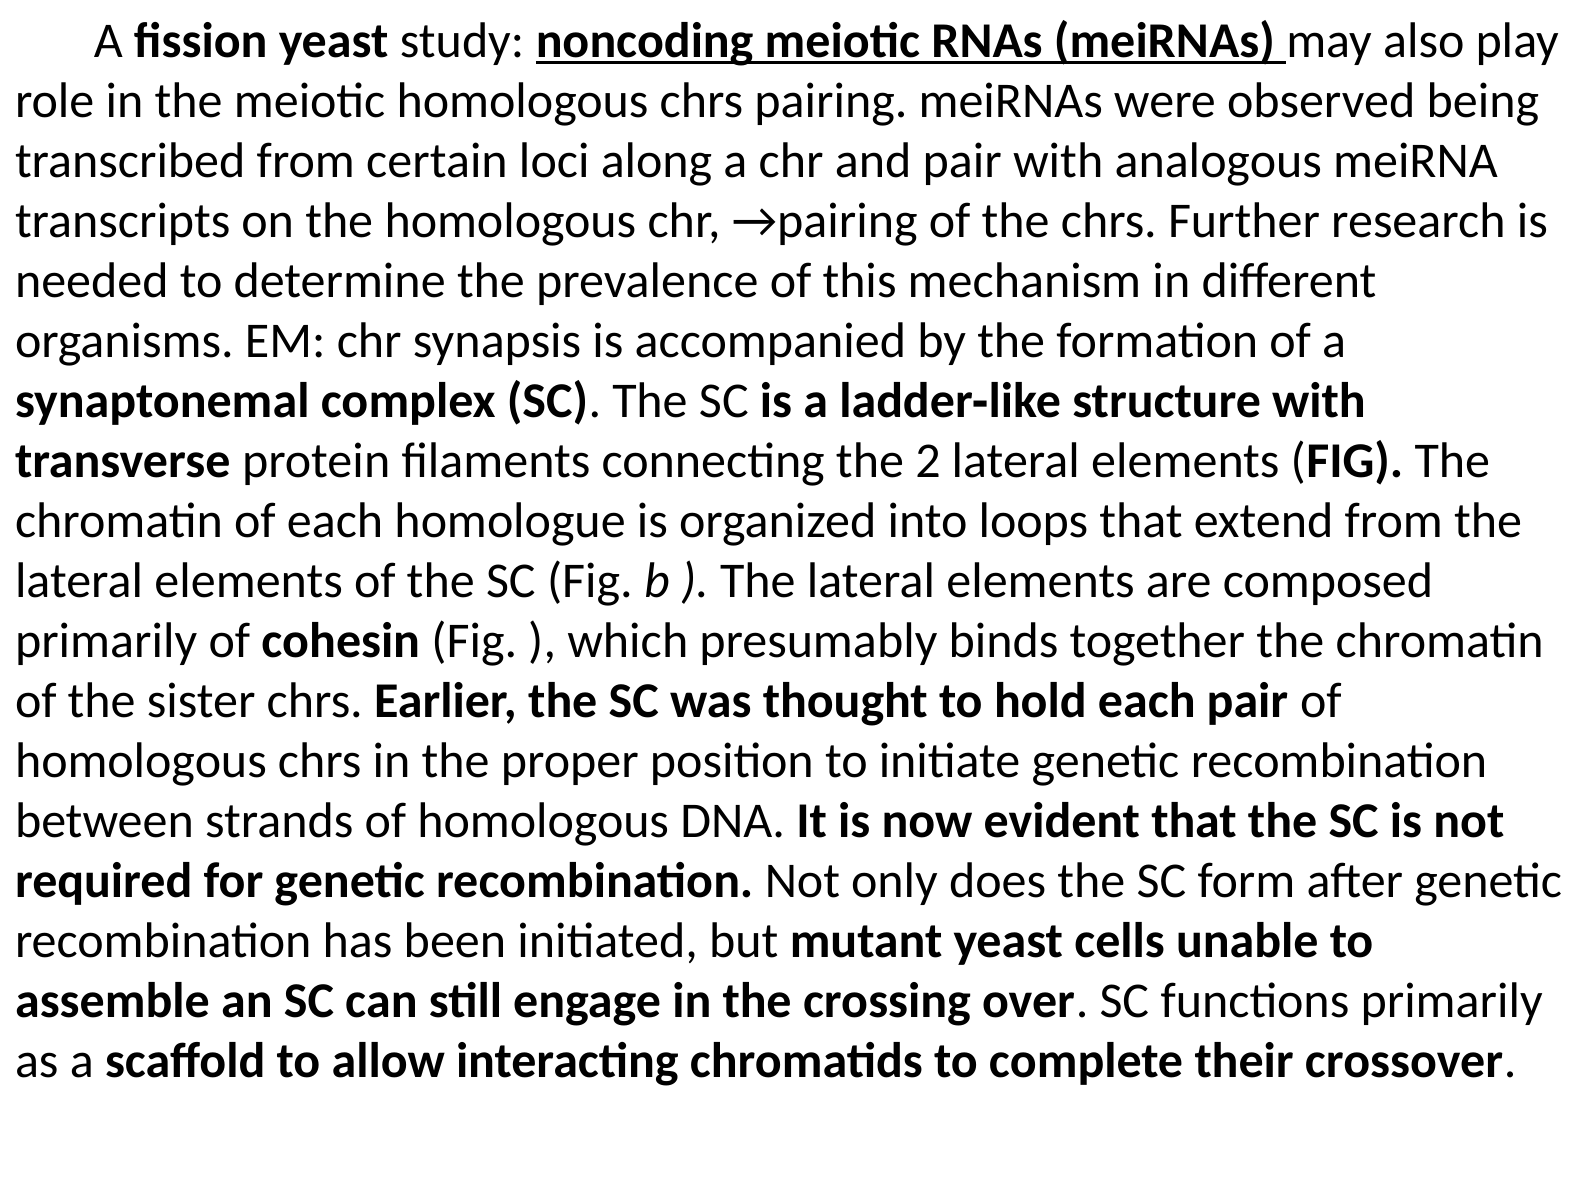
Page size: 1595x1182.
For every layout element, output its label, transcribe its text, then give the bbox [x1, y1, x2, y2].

text_box A fission yeast study: noncoding meiotic RNAs (meiRNAs) may also play role in the meiotic homologous chrs pairing. meiRNAs were observed being transcribed from certain loci along a chr and pair with analogous meiRNA transcripts on the homologous chr, →pairing of the chrs. Further research is needed to determine the prevalence of this mechanism in different organisms. EM: chr synapsis is accompanied by the formation of a synaptonemal complex (SC). The SC is a ladder‐like structure with transverse protein filaments connecting the 2 lateral elements (FIG). The chromatin of each homologue is organized into loops that extend from the lateral elements of the SC (Fig. b ). The lateral elements are composed primarily of cohesin (Fig. ), which presumably binds together the chromatin of the sister chrs. Earlier, the SC was thought to hold each pair of homologous chrs in the proper position to initiate genetic recombination between strands of homologous DNA. It is now evident that the SC is not required for genetic recombination. Not only does the SC form after genetic recombination has been initiated, but mutant yeast cells unable to assemble an SC can still engage in the crossing over. SC functions primarily as a scaffold to allow interacting chromatids to complete their crossover. [0, 0, 1595, 1095]
